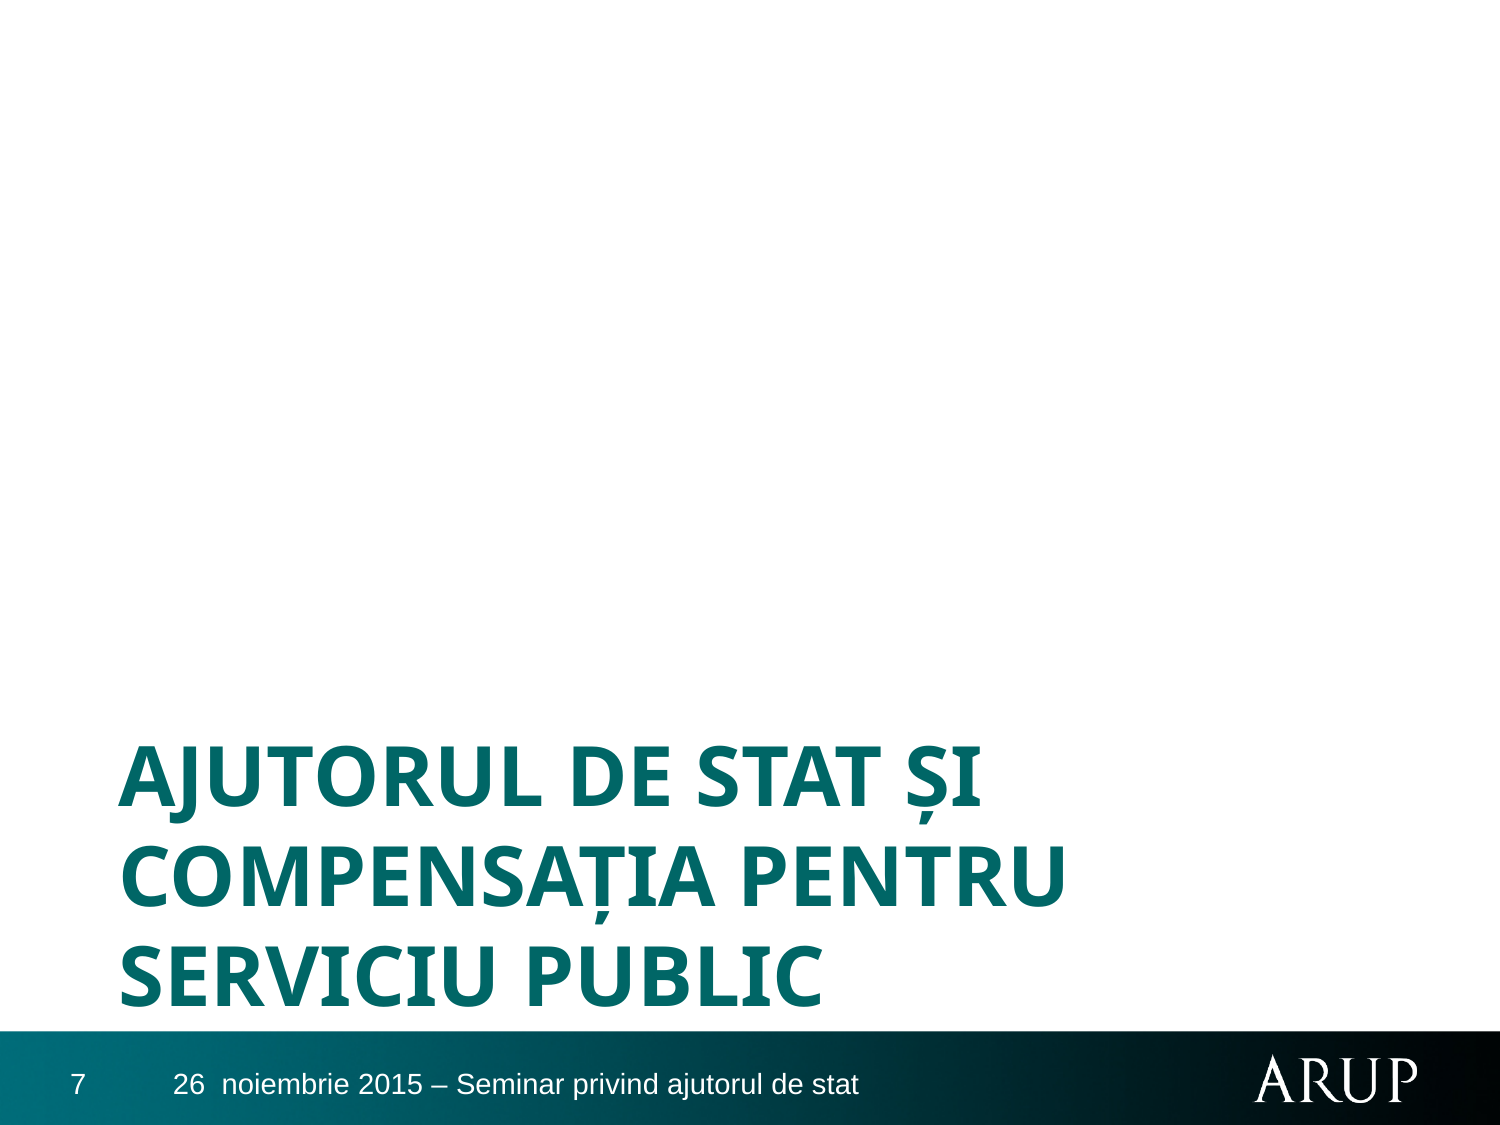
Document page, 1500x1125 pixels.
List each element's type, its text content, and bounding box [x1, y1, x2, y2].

title aJUTORUL DE STAT ŞI COMPENSAŢIA PENTRU SERVICIU PUBLIC [118, 722, 1394, 1026]
slide_number 7 [55, 1057, 158, 1118]
footer 26 noiembrie 2015 – Seminar privind ajutorul de stat [158, 1057, 1199, 1118]
picture [0, 1030, 1500, 1125]
